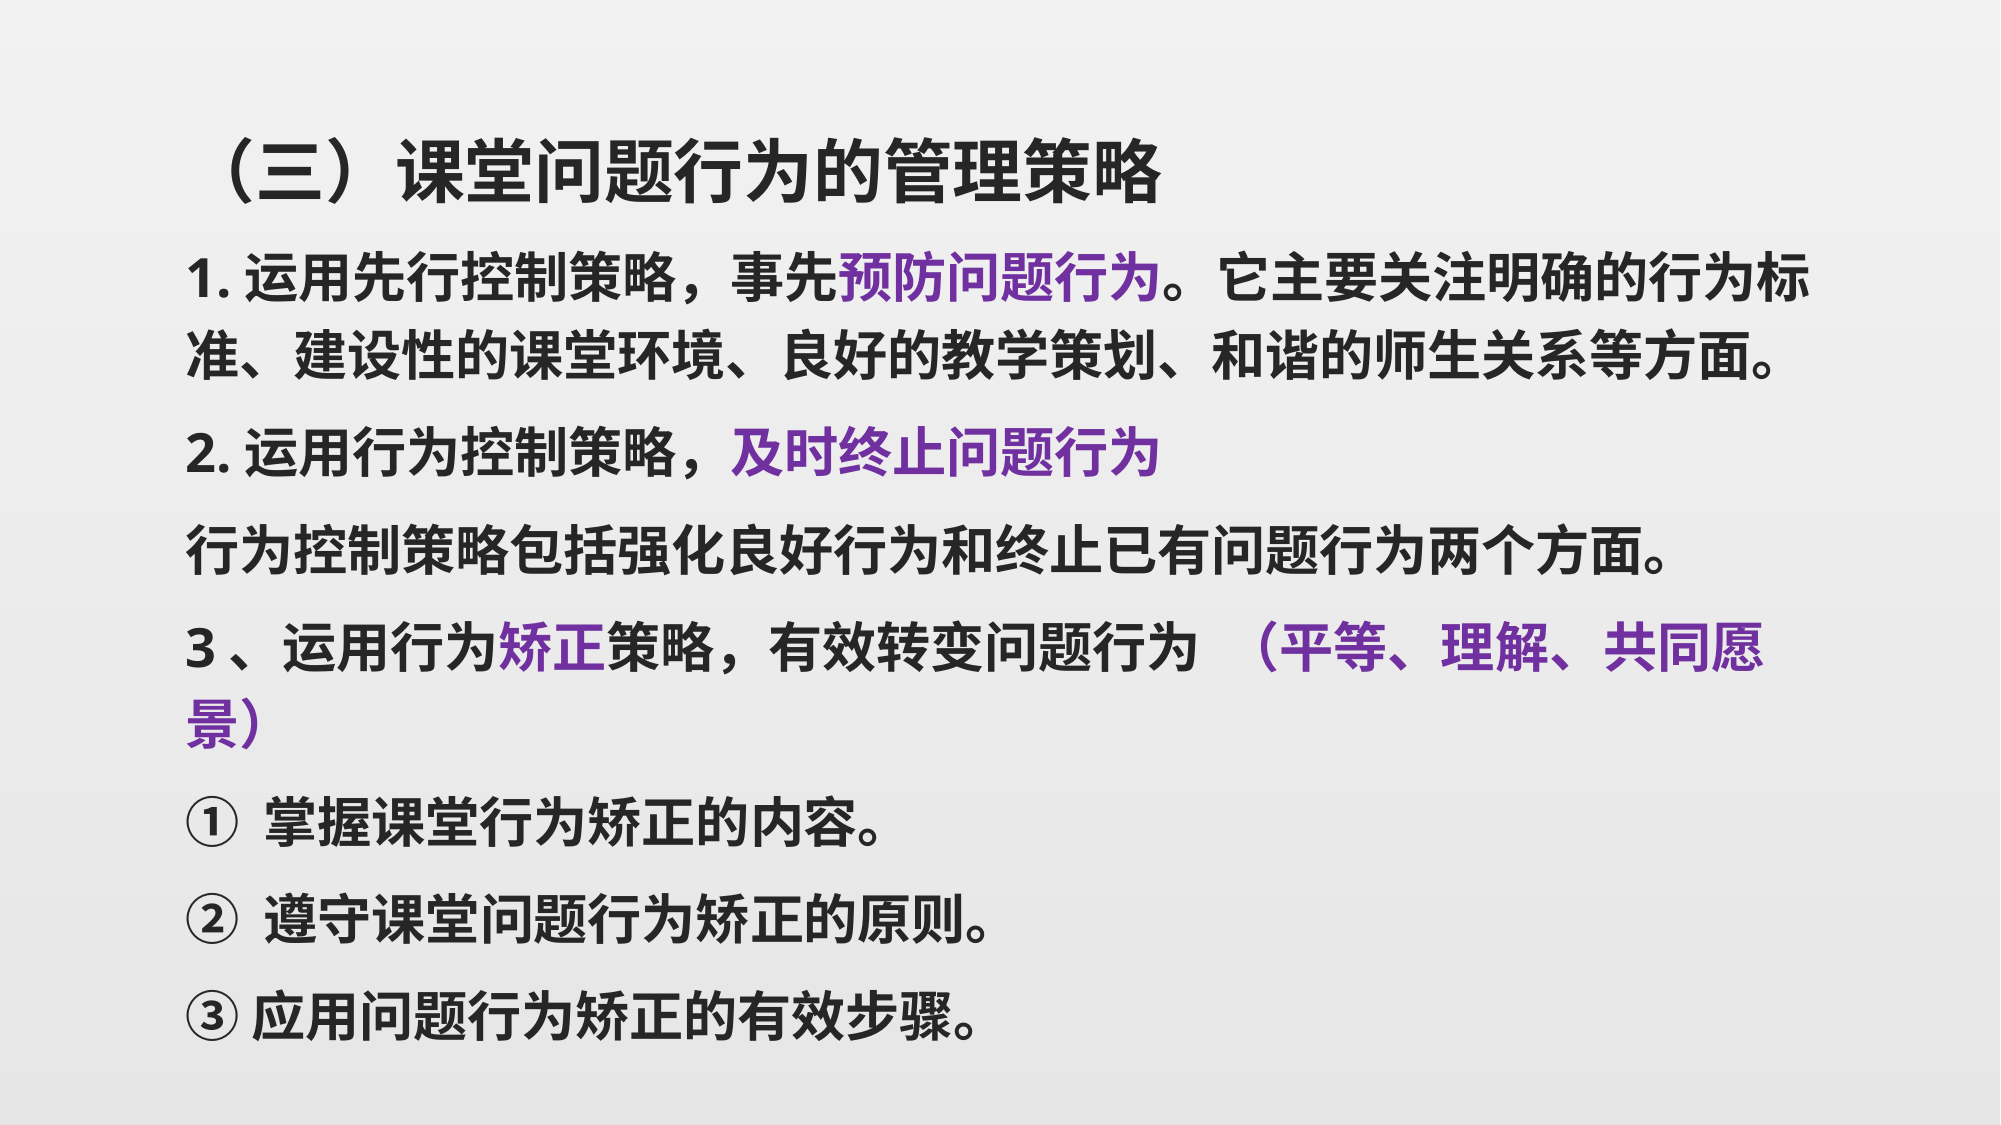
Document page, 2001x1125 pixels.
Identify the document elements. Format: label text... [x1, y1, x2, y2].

list （三）课堂问题行为的管理策略 1.运用先行控制策略，事先预防问题行为。它主要关注明确的行为标准、建设性的课堂环境、良好的教学策划、和谐的师生关系等方面。 2.运用行为控制策略，及时终止问题行为 行为控制策略包括强化良好行为和终止已有问题行为两个方面。 3、运用行为矫正策略，有效转变问题行为 （平等、理解、共同愿景） ① 掌握课堂行为矫正的内容。 ② 遵守课堂问题行为矫正的原则。 ③应用问题行为矫正的有效步骤。 [165, 101, 1881, 1068]
